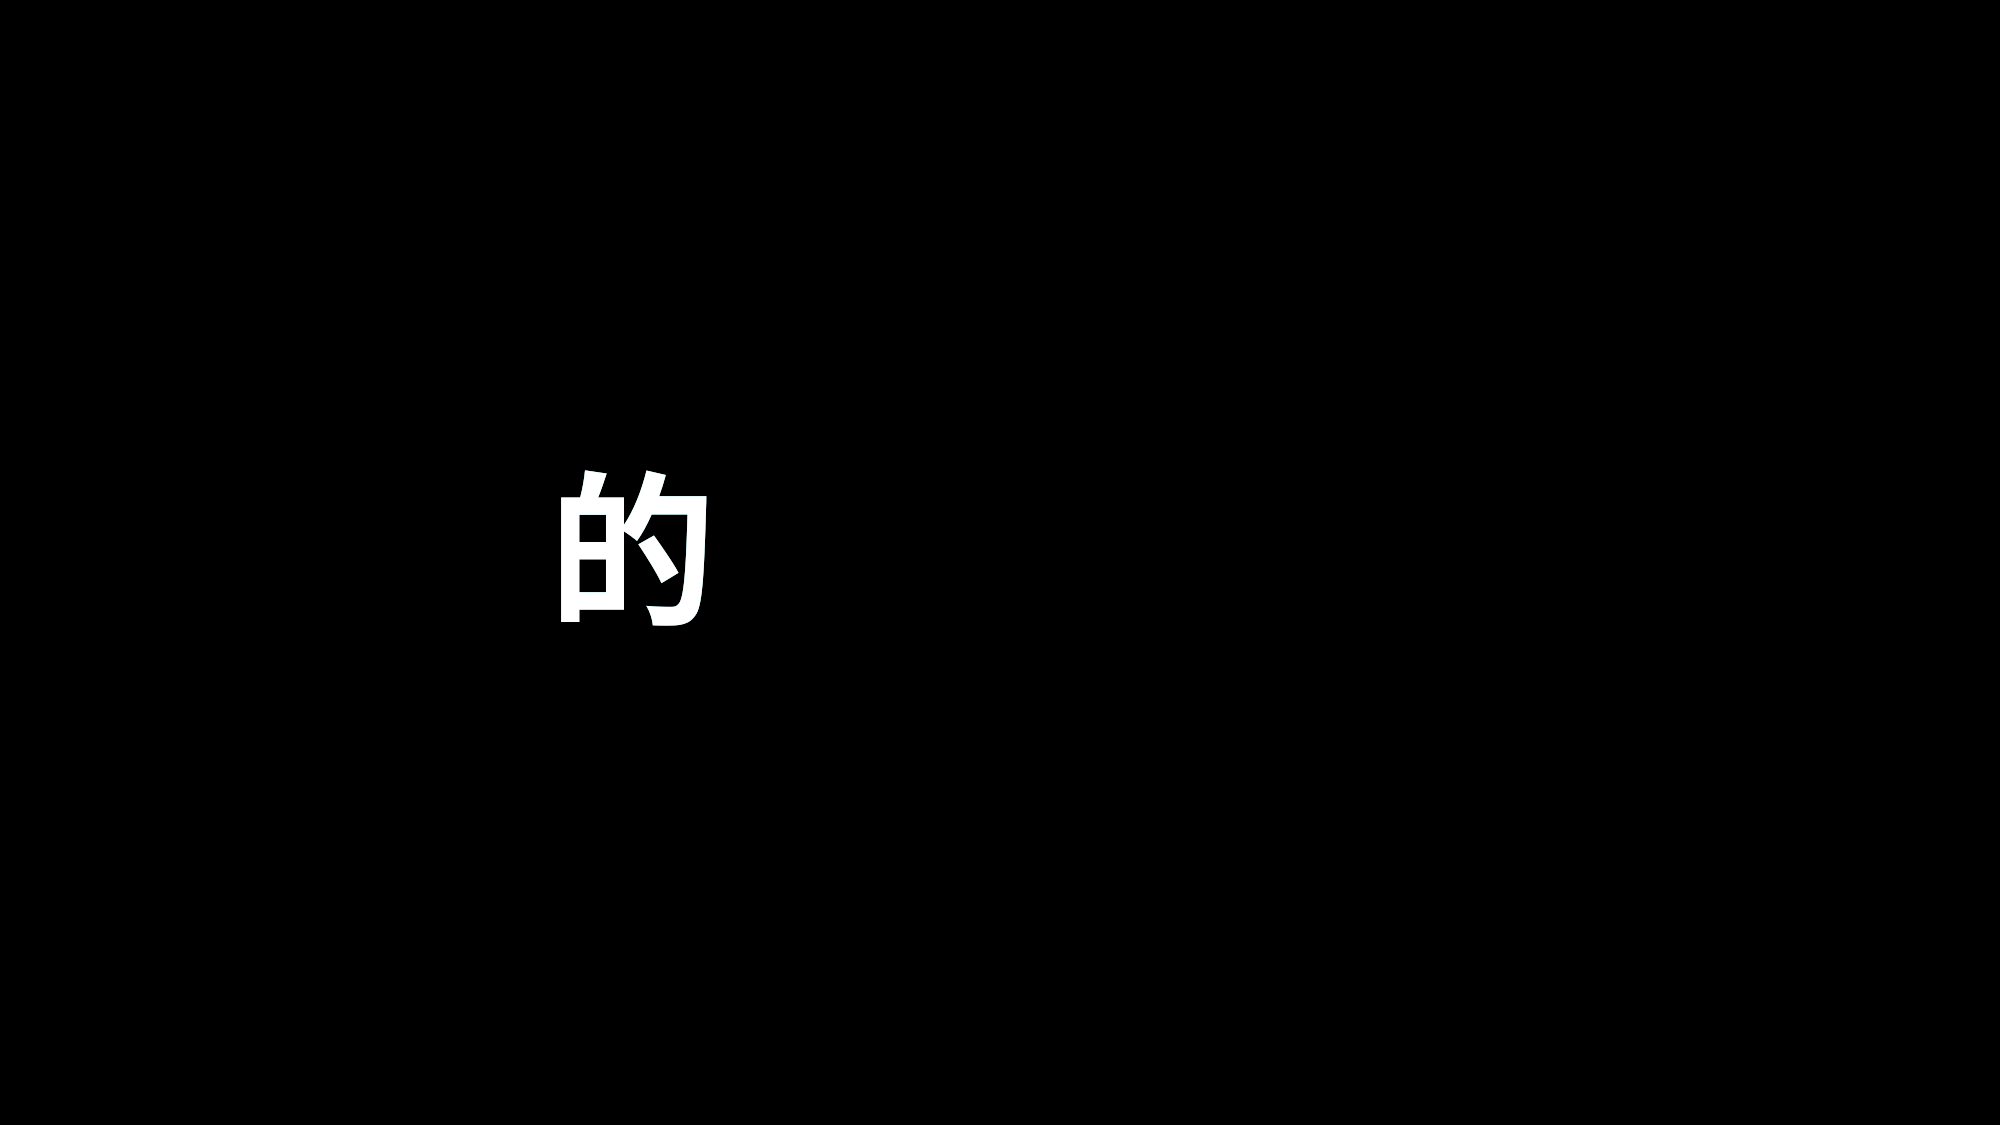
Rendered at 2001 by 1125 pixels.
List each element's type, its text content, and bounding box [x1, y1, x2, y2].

text_box 的 [541, 438, 1459, 653]
